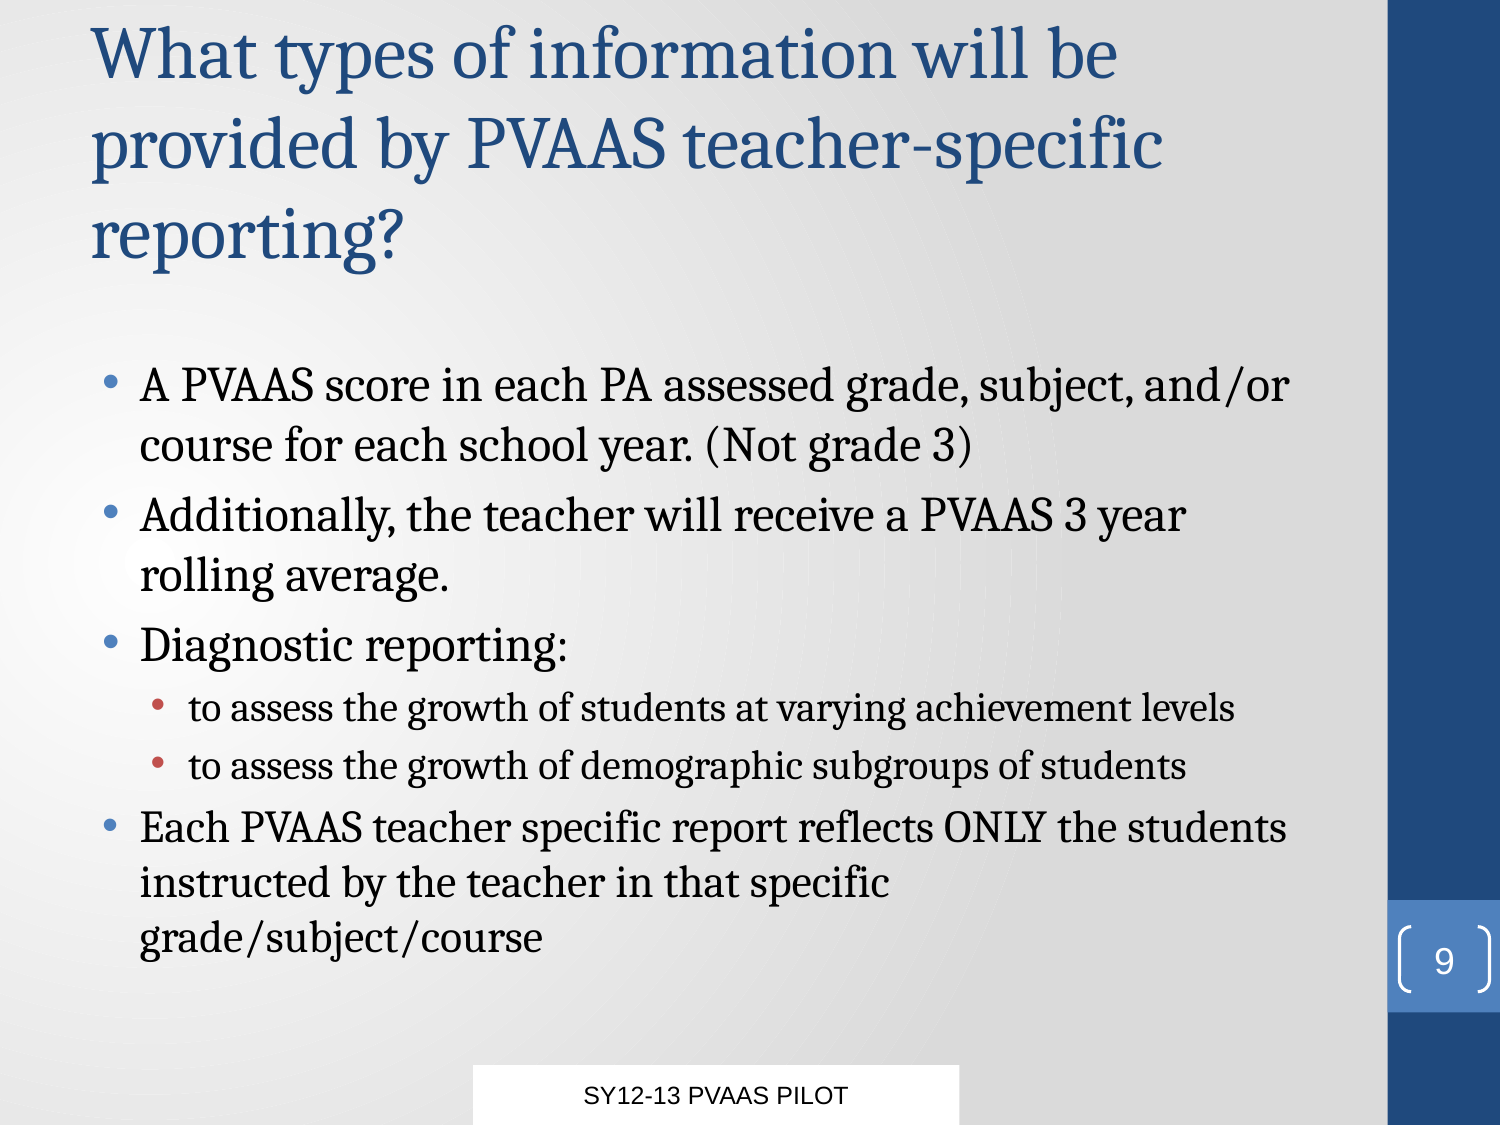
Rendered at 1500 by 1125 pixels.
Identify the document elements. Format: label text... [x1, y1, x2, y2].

title What types of information will be provided by PVAAS teacher-specific reporting? [75, 45, 1325, 233]
footer SY12-13 PVAAS PILOT [473, 1065, 960, 1125]
slide_number 9 [1397, 925, 1492, 994]
list A PVAAS score in each PA assessed grade, subject, and/or course for each school year. (Not grade 3) Additionally, the teacher will receive a PVAAS 3 year rolling average. Diagnostic reporting: to assess the growth of students at varying achievement levels to assess the growth of demographic subgroups of students Each PVAAS teacher specific report reflects ONLY the students instructed by the teacher in that specific grade/subject/course [68, 343, 1319, 1015]
